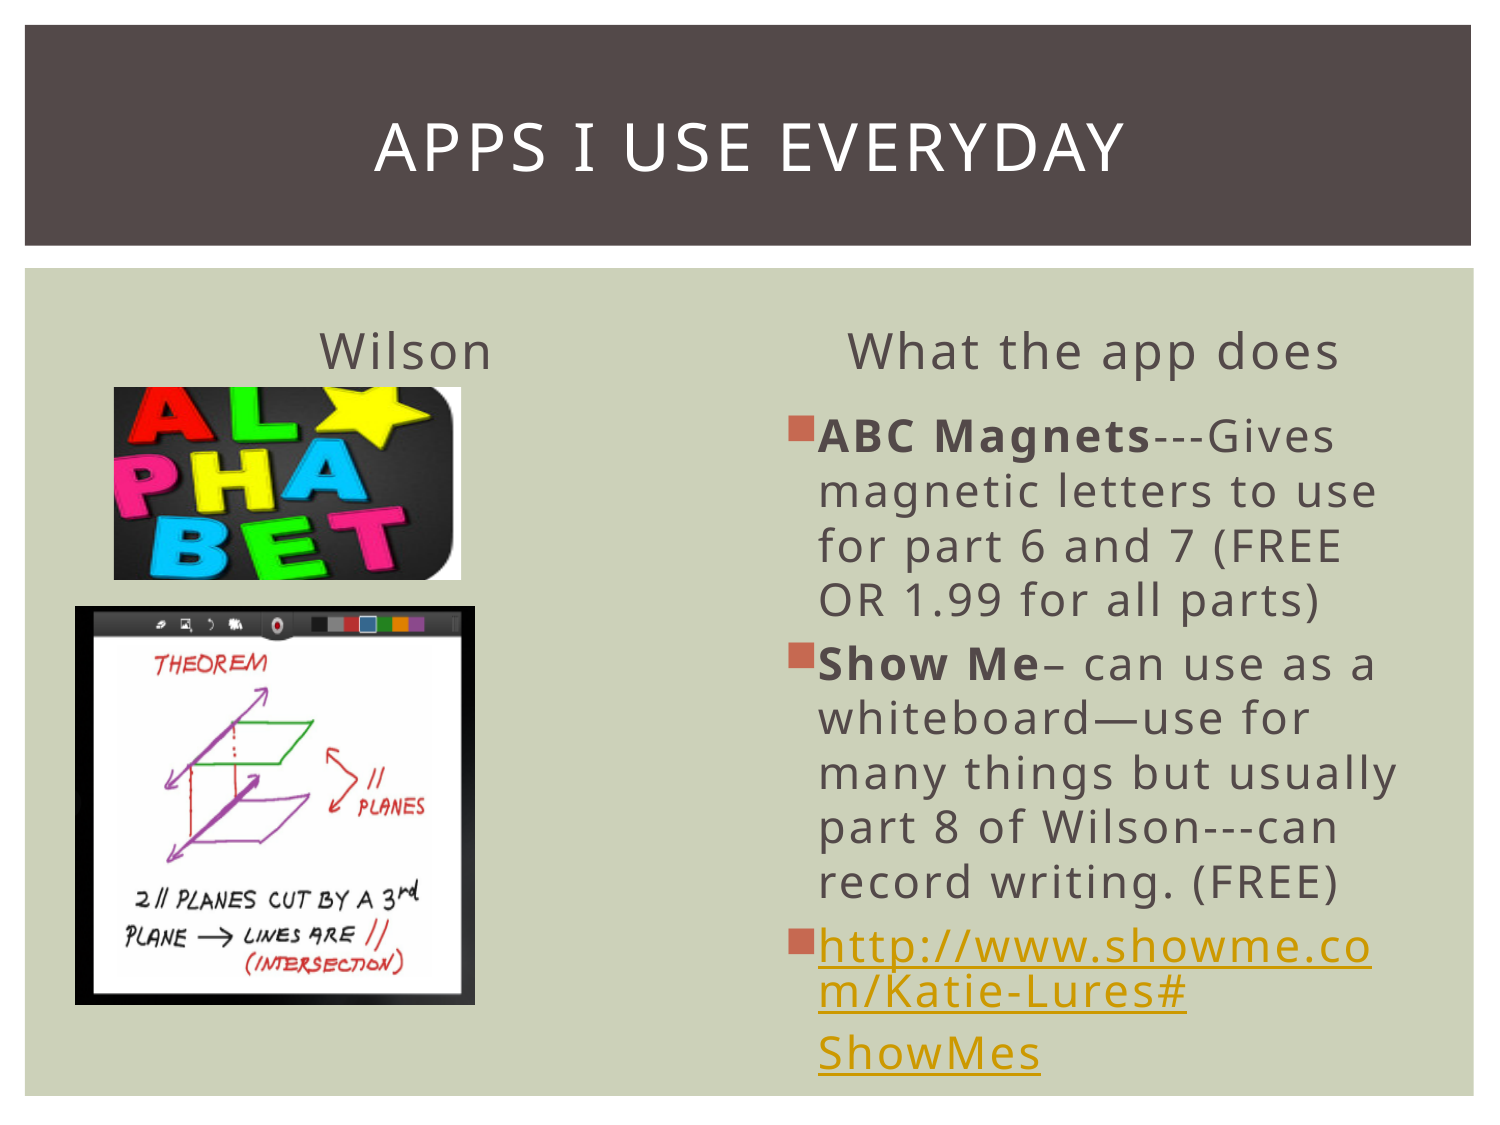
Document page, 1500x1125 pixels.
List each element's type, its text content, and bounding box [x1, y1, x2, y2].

list ABC Magnets---Gives magnetic letters to use for part 6 and 7 (FREE OR 1.99 for all parts) Show Me– can use as a whiteboard—use for many things but usually part 8 of Wilson---can record writing. (FREE) http://www.showme.com/Katie-Lures#ShowMes [761, 399, 1425, 1089]
title Apps I use Everyday [62, 58, 1438, 232]
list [113, 387, 462, 580]
list What the app does [761, 282, 1425, 388]
list Wilson [75, 282, 738, 388]
picture [74, 606, 476, 1006]
